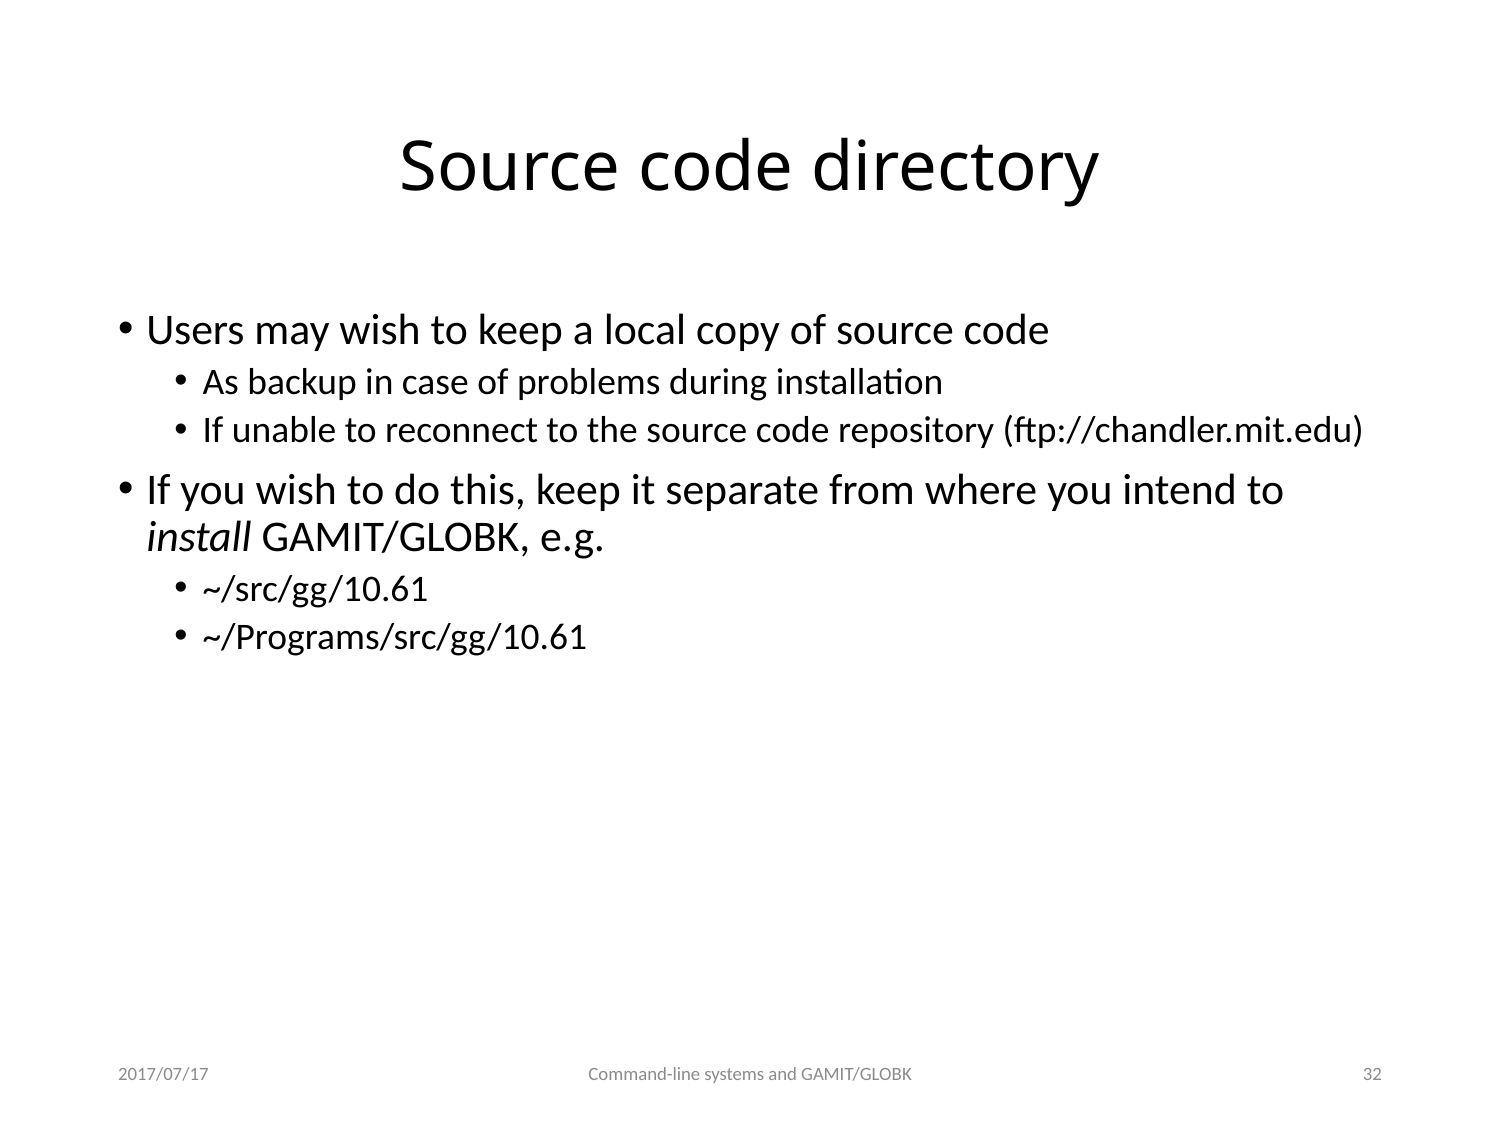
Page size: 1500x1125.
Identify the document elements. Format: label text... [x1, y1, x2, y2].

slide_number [103, 1042, 441, 1103]
title Source code directory [103, 59, 1397, 278]
list Users may wish to keep a local copy of source code As backup in case of problems during installation If unable to reconnect to the source code repository (ftp://chandler.mit.edu) If you wish to do this, keep it separate from where you intend to install GAMIT/GLOBK, e.g. ~/src/gg/10.61 ~/Programs/src/gg/10.61 [103, 299, 1397, 1014]
slide_number 31 [1059, 1042, 1397, 1103]
footer Command-line systems and GAMIT/GLOBK [496, 1042, 1004, 1103]
